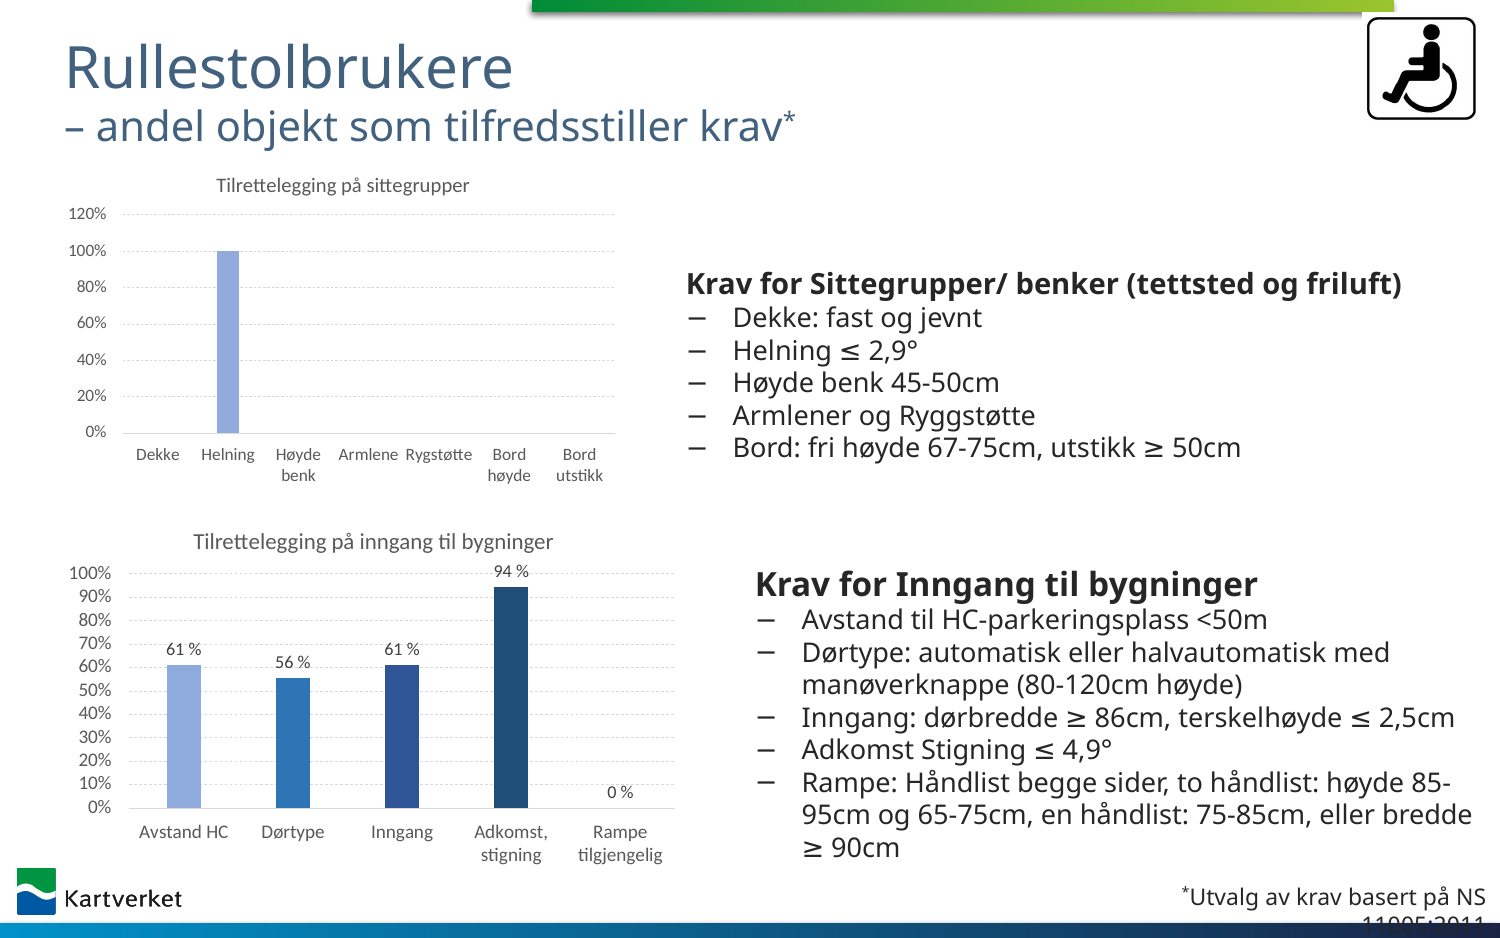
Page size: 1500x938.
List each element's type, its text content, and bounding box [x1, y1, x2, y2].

picture [62, 520, 686, 874]
picture [62, 166, 625, 492]
text_box *Utvalg av krav basert på NS 11005:2011 [1068, 873, 1500, 938]
picture [1362, 12, 1481, 126]
text_box Krav for Inngang til bygninger Avstand til HC-parkeringsplass <50m Dørtype: automatisk eller halvautomatisk med manøverknappe (80-120cm høyde) Inngang: dørbredde ≥ 86cm, terskelhøyde ≤ 2,5cm Adkomst Stigning ≤ 4,9° Rampe: Håndlist begge sider, to håndlist: høyde 85-95cm og 65-75cm, en håndlist: 75-85cm, eller bredde ≥ 90cm [740, 555, 1491, 870]
text_box Rullestolbrukere – andel objekt som tilfredsstiller krav* [49, 25, 1431, 158]
text_box Krav for Sittegrupper/ benker (tettsted og friluft) Dekke: fast og jevnt Helning ≤ 2,9° Høyde benk 45-50cm Armlener og Ryggstøtte Bord: fri høyde 67-75cm, utstikk ≥ 50cm [670, 258, 1418, 471]
